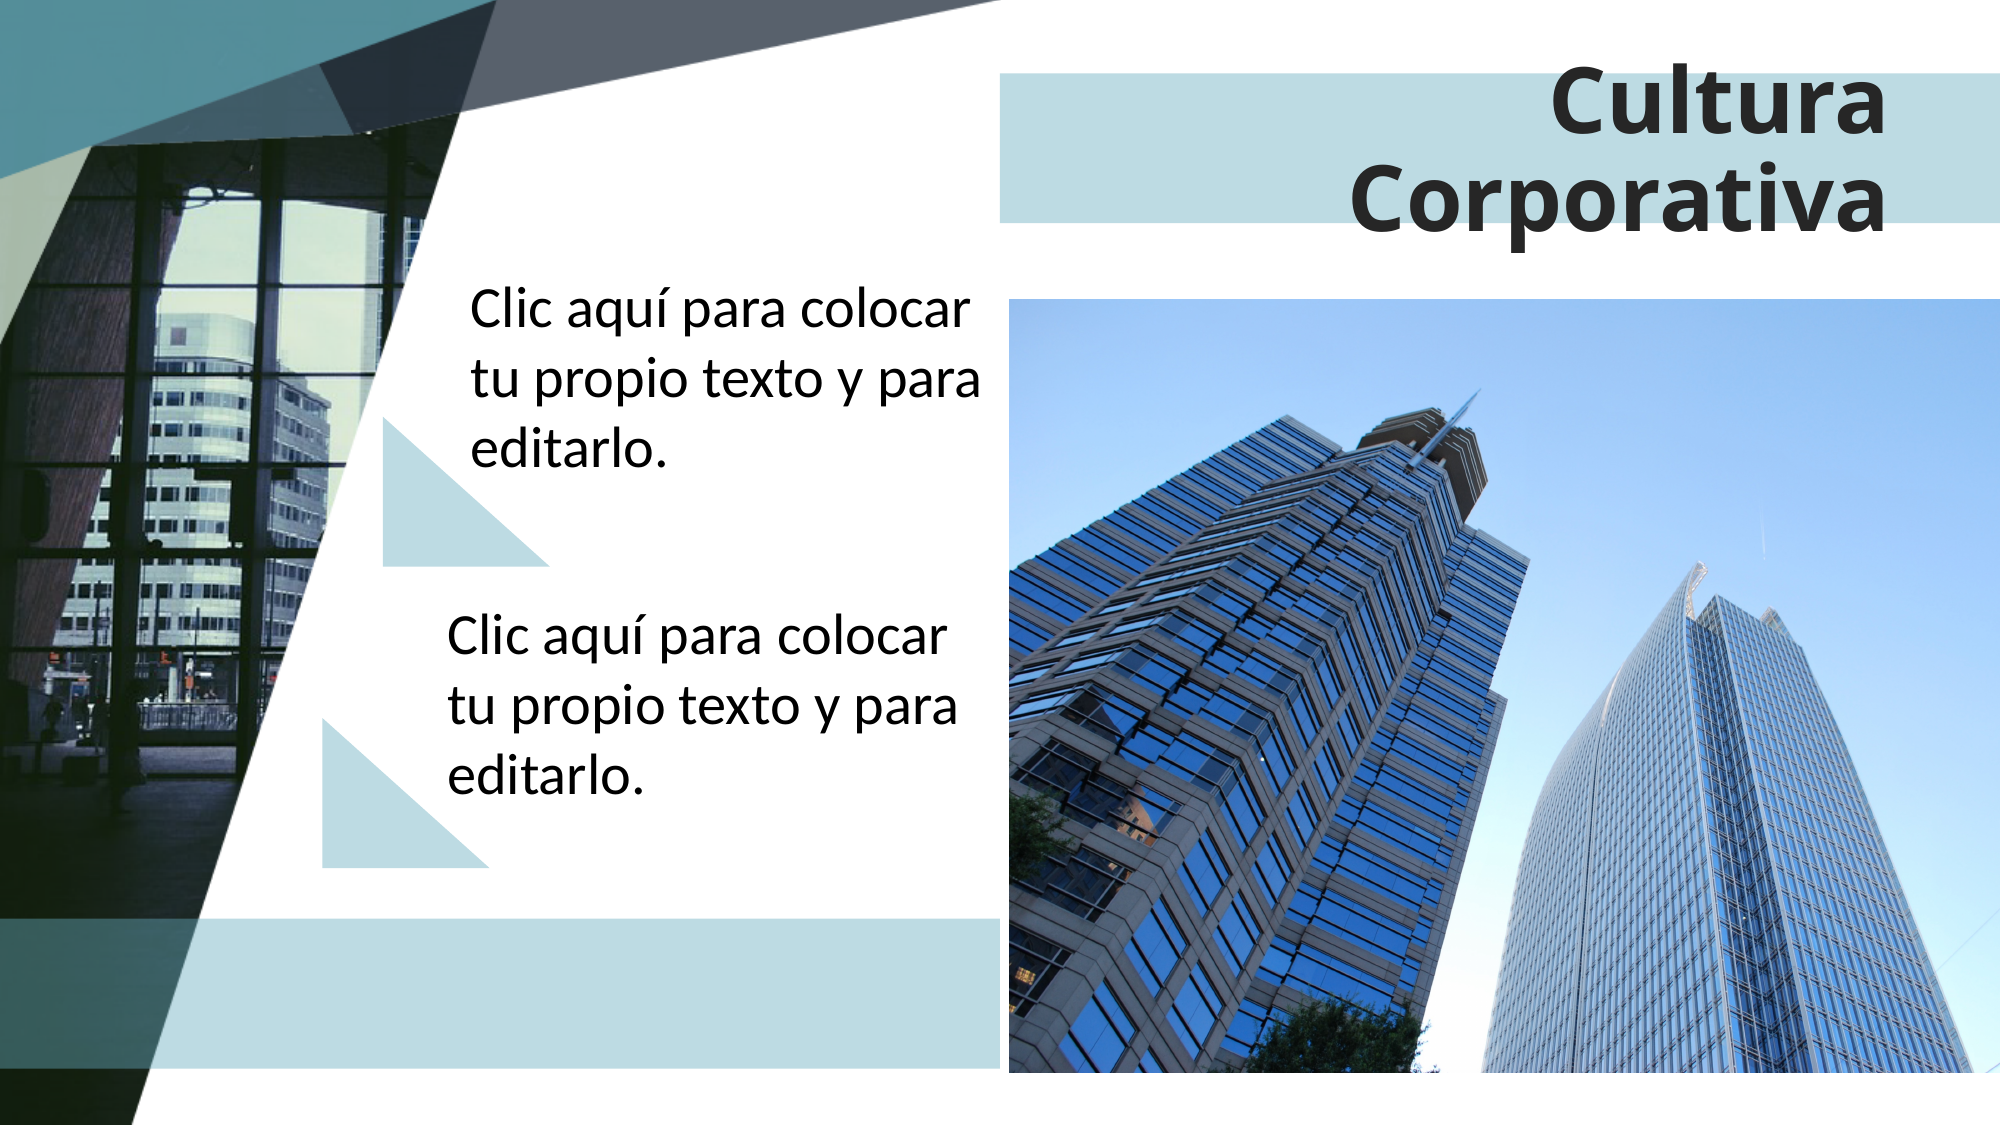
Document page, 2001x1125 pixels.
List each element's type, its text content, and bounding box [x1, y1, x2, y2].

picture [0, 0, 2000, 1125]
text_box Clic aquí para colocar tu propio texto y para editarlo. [456, 261, 1043, 487]
text_box [1906, 72, 2000, 224]
text_box [999, 72, 1103, 224]
text_box [381, 414, 553, 568]
text_box [0, 918, 1001, 1070]
text_box Clic aquí para colocar tu propio texto y para editarlo. [432, 588, 1009, 814]
text_box [321, 715, 493, 870]
title Cultura Corporativa [1103, 44, 1906, 262]
